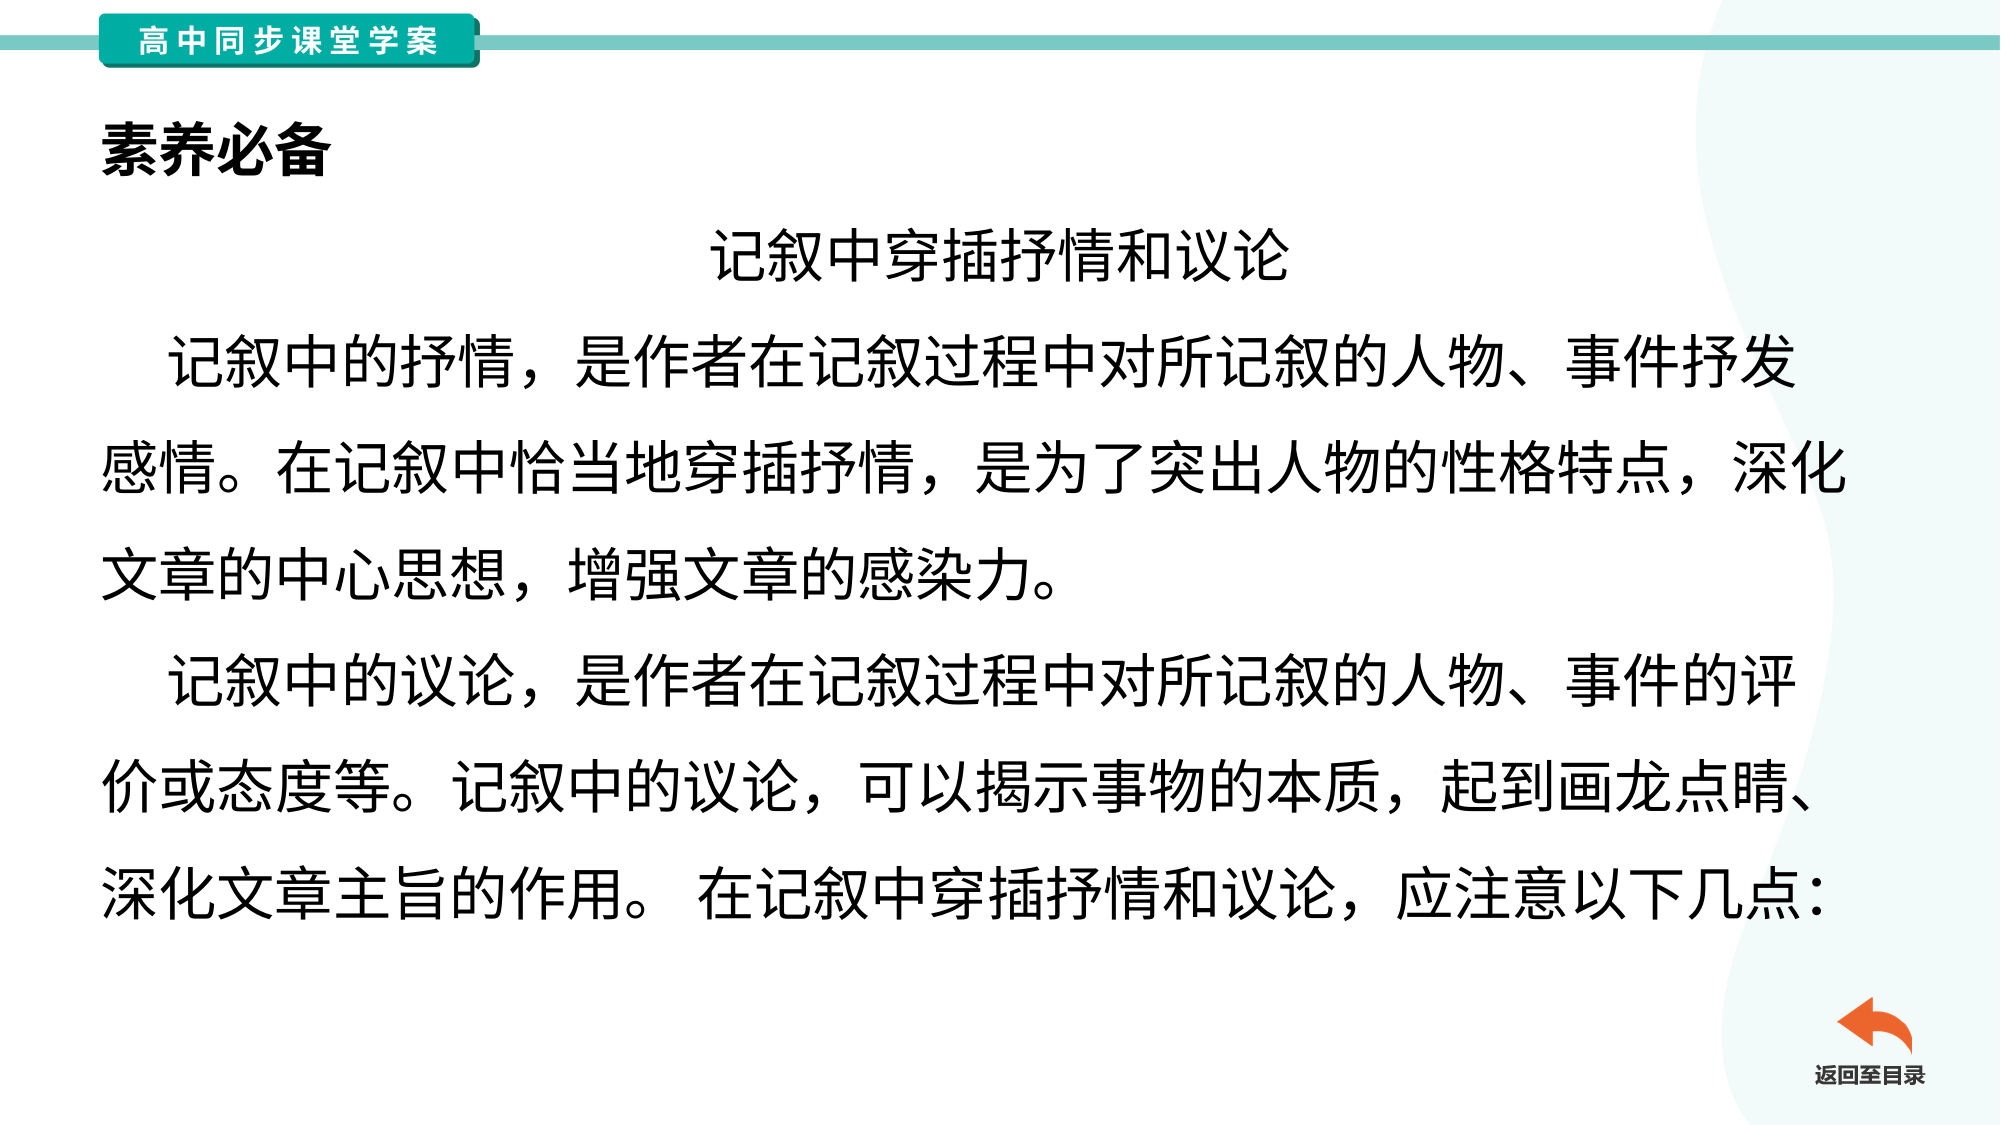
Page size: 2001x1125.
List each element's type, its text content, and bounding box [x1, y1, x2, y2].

picture [0, 0, 2000, 1125]
text_box 素养必备 记叙中穿插抒情和议论 记叙中的抒情，是作者在记叙过程中对所记叙的人物、事件抒发 感情。在记叙中恰当地穿插抒情，是为了突出人物的性格特点，深化 文章的中心思想，增强文章的感染力。 记叙中的议论，是作者在记叙过程中对所记叙的人物、事件的评 价或态度等。记叙中的议论，可以揭示事物的本质，起到画龙点睛、 深化文章主旨的作用。 在记叙中穿插抒情和议论，应注意以下几点： [100, 76, 1899, 927]
